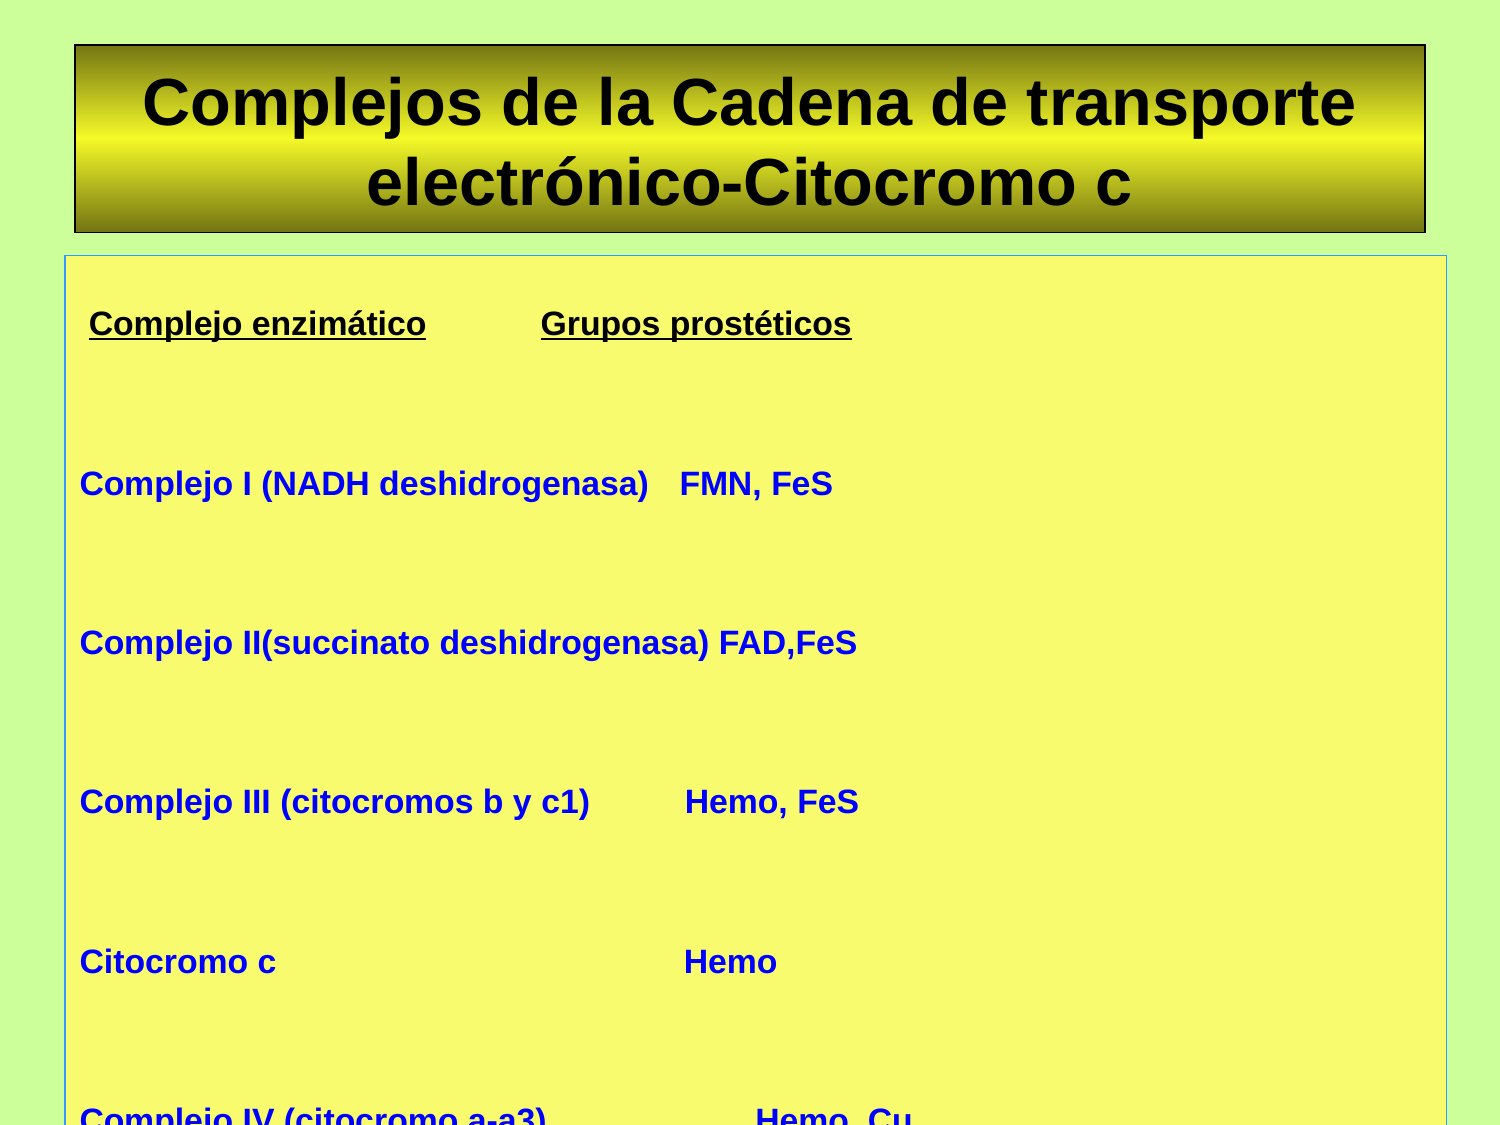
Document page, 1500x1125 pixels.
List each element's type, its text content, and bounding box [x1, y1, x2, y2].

text_box Complejo enzimático Grupos prostéticos Complejo I (NADH deshidrogenasa) FMN, FeS Complejo II(succinato deshidrogenasa) FAD,FeS Complejo III (citocromos b y c1) Hemo, FeS Citocromo c Hemo Complejo IV (citocromo a-a3) Hemo, Cu [64, 255, 1447, 1125]
title Complejos de la Cadena de transporte electrónico-Citocromo c [74, 44, 1426, 233]
